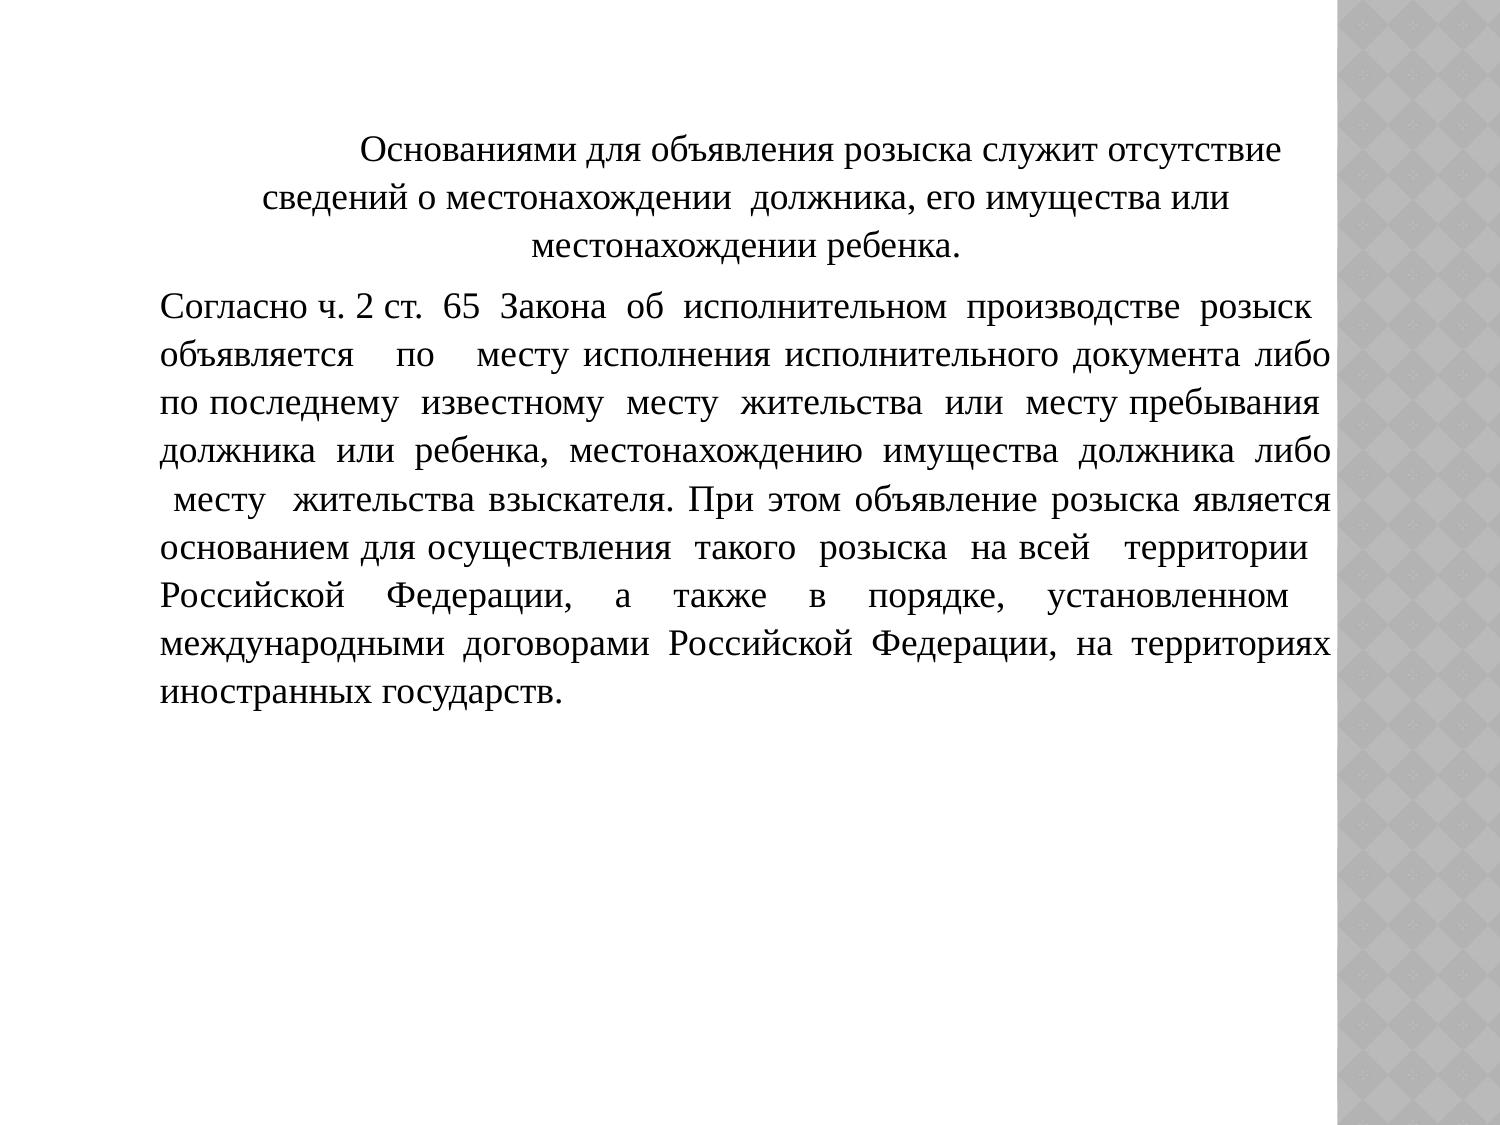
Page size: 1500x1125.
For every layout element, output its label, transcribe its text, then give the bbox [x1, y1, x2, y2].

list Основаниями для объявления розыска служит отсутствие сведений о местонахождении должника, его имущества или местонахождении ребенка. Согласно ч. 2 ст. 65 Закона об исполнительном производстве розыск объявляется по месту исполнения исполнительного документа либо по последнему известному месту жительства или месту пребывания должника или ребенка, местонахождению имущества должника либо месту жительства взыскателя. При этом объявление розыска является основанием для осуществления такого розыска на всей территории Российской Федерации, а также в порядке, установленном международными договорами Российской Федерации, на территориях иностранных государств. [100, 113, 1348, 870]
